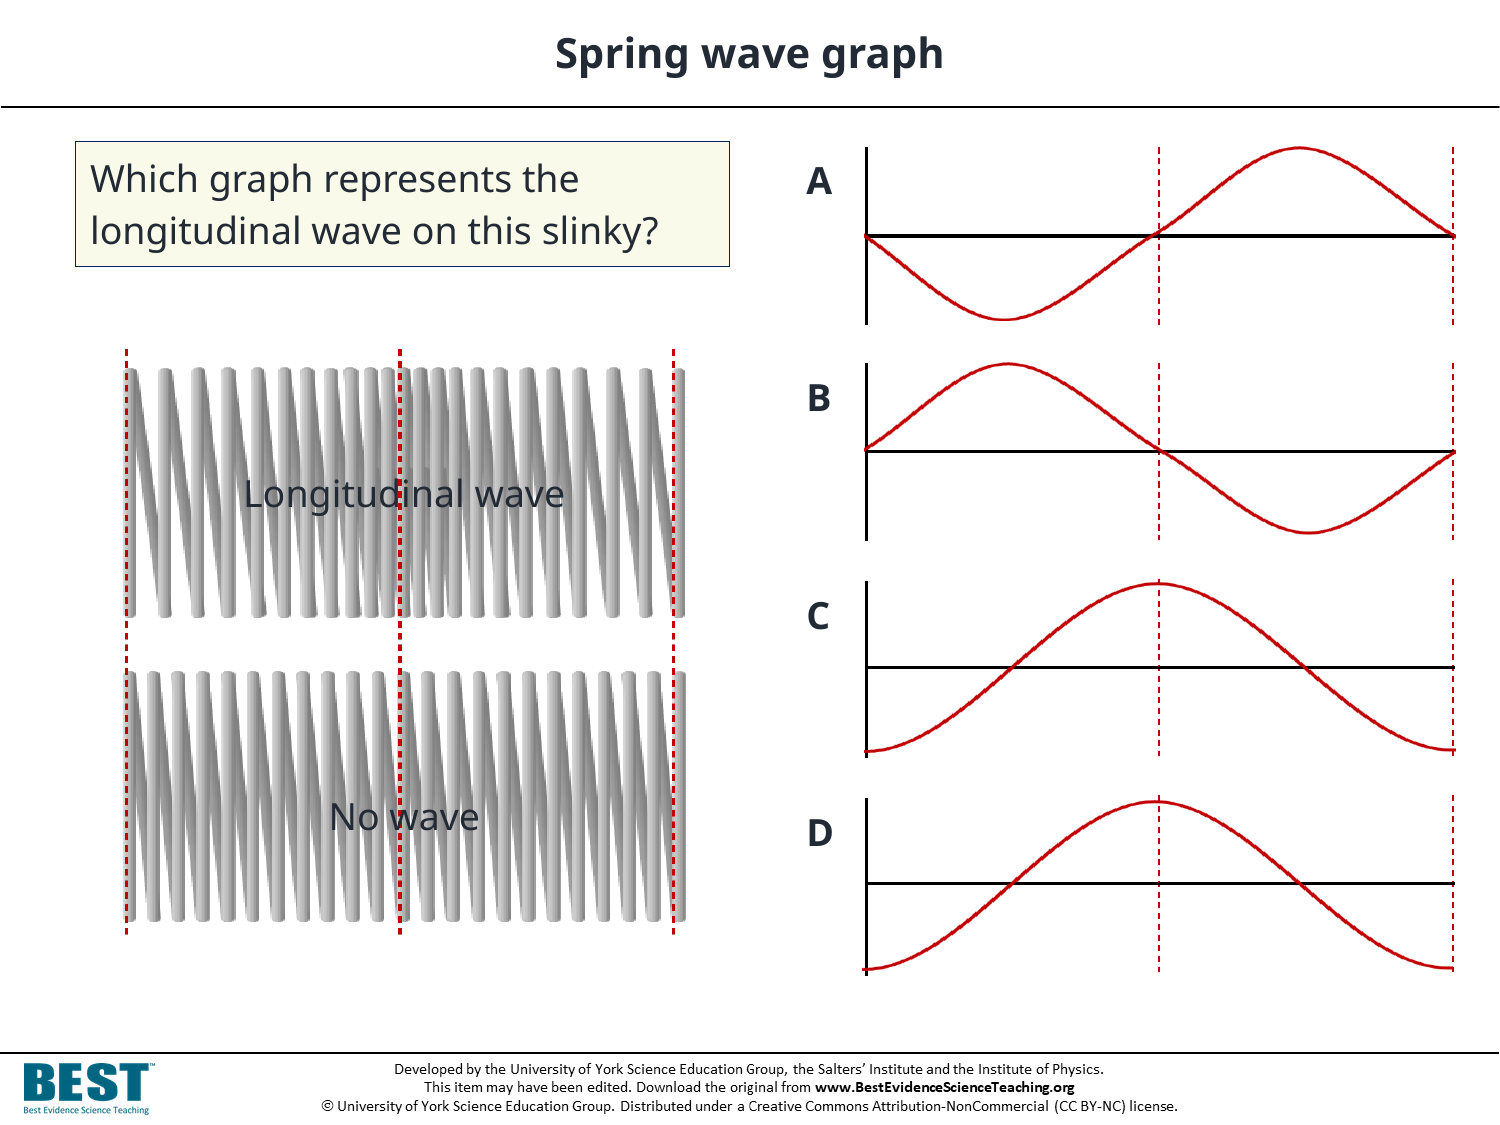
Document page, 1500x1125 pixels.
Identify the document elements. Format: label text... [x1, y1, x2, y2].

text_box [864, 537, 1456, 541]
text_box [864, 794, 1456, 972]
picture [0, 106, 1500, 1125]
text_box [864, 321, 1456, 325]
text_box Spring wave graph [26, 4, 1474, 99]
